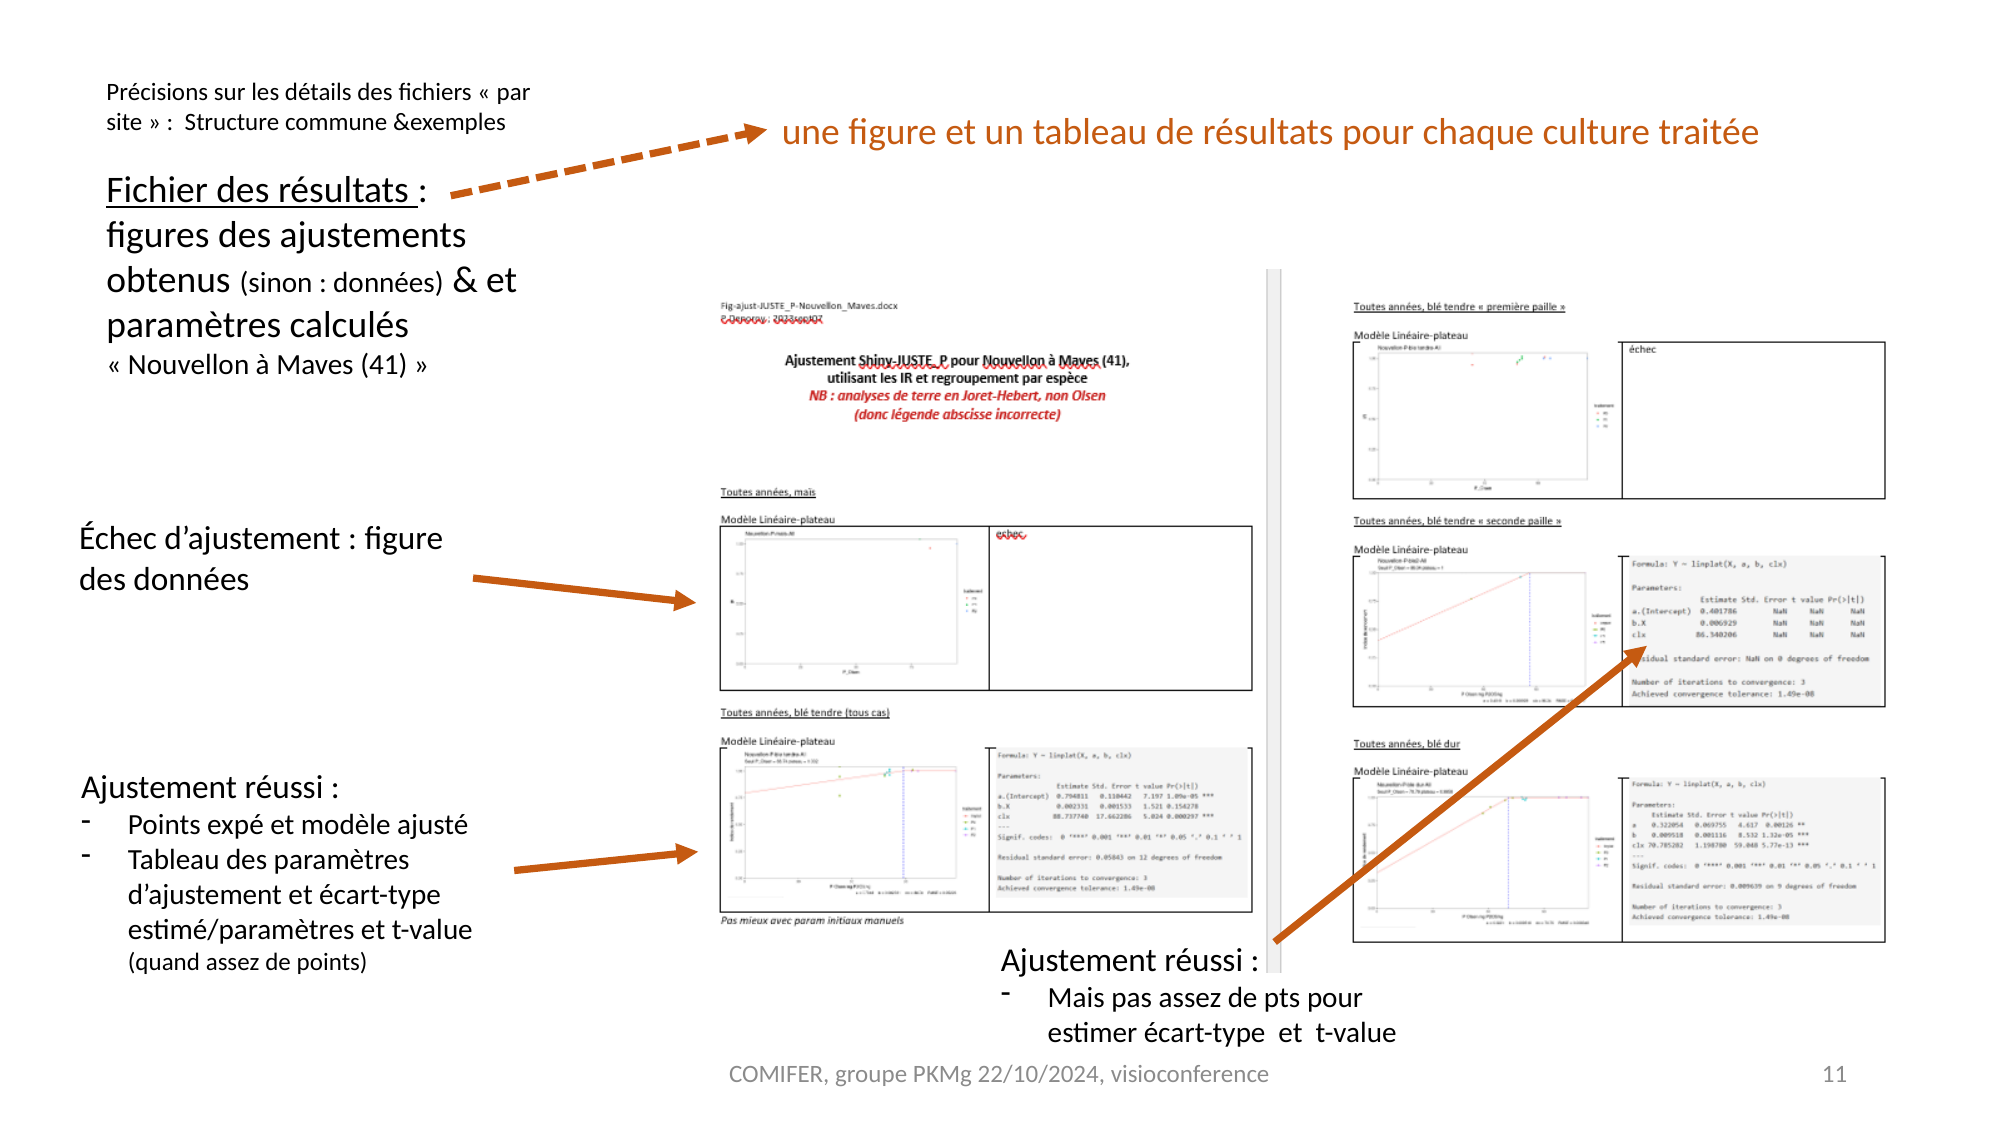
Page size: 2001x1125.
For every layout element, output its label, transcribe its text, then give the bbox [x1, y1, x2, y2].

slide_number 11 [1412, 1042, 1863, 1103]
text_box Ajustement réussi : Points expé et modèle ajusté Tableau des paramètres d’ajustement et écart-type estimé/paramètres et t-value (quand assez de points) [66, 758, 515, 983]
picture [696, 269, 1897, 973]
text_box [450, 129, 768, 196]
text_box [1274, 645, 1647, 942]
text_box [514, 851, 699, 875]
text_box Échec d’ajustement : figure des données [64, 509, 513, 604]
text_box Précisions sur les détails des fichiers « par site » : Structure commune &exemples Fichier des résultats : figures des ajustements obtenus (sinon : données) & et paramètres calculés « Nouvellon à Maves (41) » [91, 68, 569, 388]
footer COMIFER, groupe PKMg 22/10/2024, visioconference [662, 1042, 1338, 1103]
text_box Ajustement réussi : Mais pas assez de pts pour estimer écart-type et t-value [986, 973, 1434, 1056]
text_box une figure et un tableau de résultats pour chaque culture traitée [767, 99, 1822, 160]
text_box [473, 577, 697, 603]
